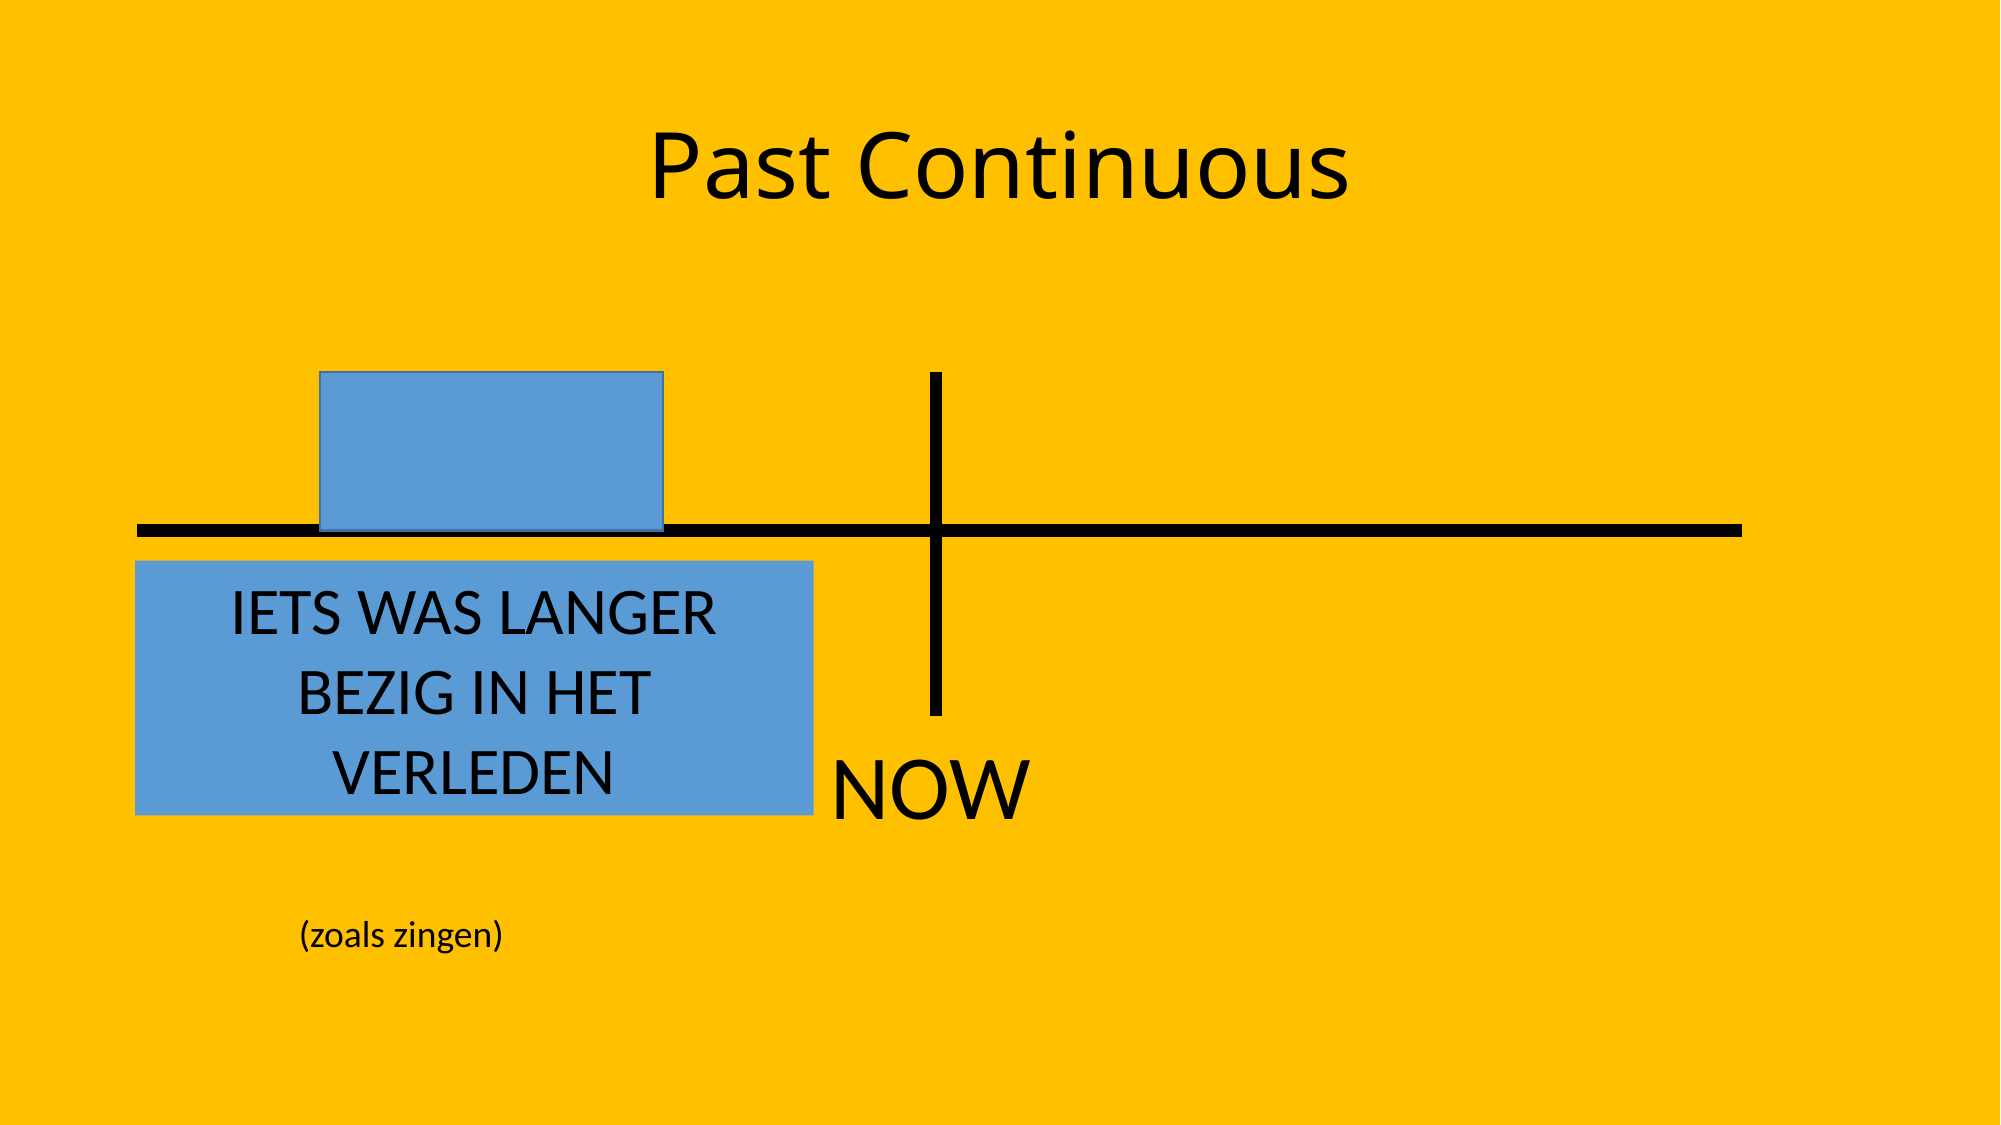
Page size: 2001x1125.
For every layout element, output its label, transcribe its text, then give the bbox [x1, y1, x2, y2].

text_box [319, 371, 664, 530]
text_box IETS WAS LANGER BEZIG IN HET VERLEDEN [135, 560, 814, 816]
title Past Continuous [137, 59, 1863, 278]
text_box (zoals zingen) [284, 902, 1056, 962]
text_box NOW [815, 720, 1056, 846]
